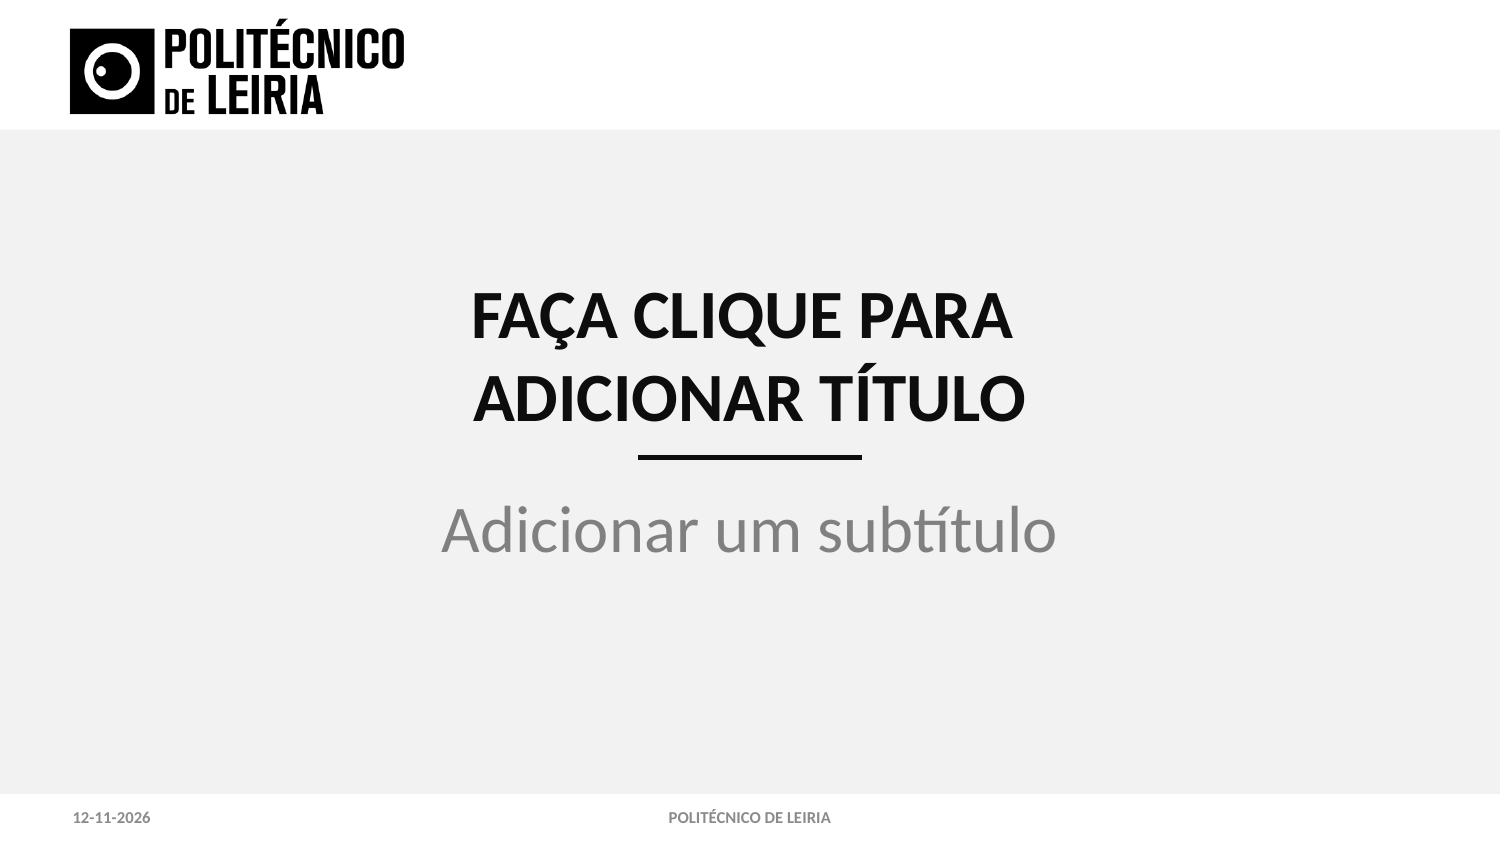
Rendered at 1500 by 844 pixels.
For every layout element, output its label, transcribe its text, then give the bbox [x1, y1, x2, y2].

text_box 23-01-2017 [57, 793, 408, 839]
subtitle Adicionar um subtítulo [225, 478, 1275, 694]
text_box [0, 127, 1500, 796]
title FAÇA CLIQUE PARA ADICIONAR TÍTULO [112, 262, 1388, 443]
footer POLITÉCNICO DE LEIRIA [512, 793, 988, 839]
picture [29, 0, 444, 148]
